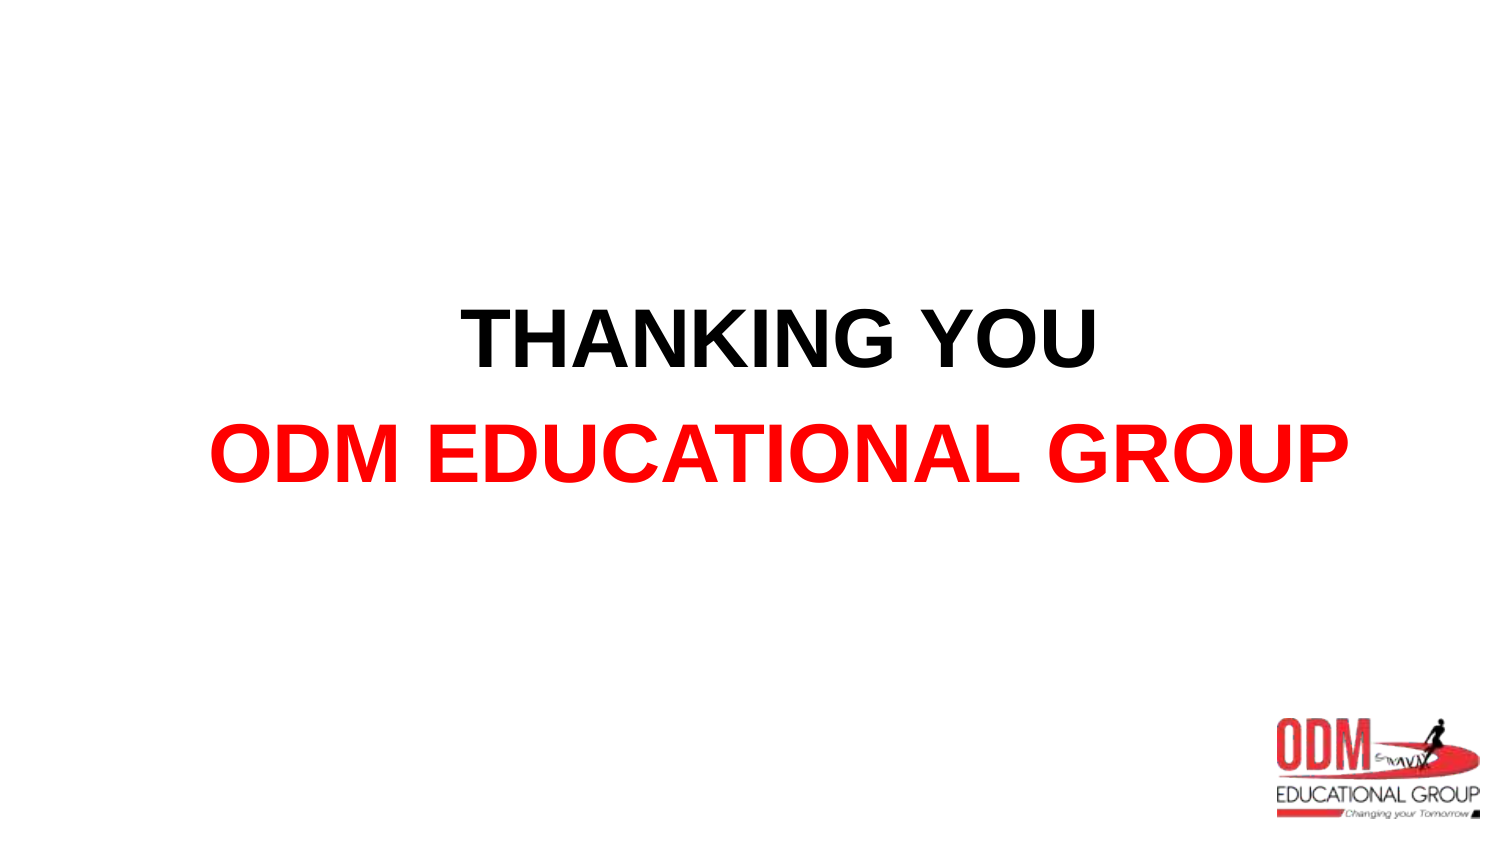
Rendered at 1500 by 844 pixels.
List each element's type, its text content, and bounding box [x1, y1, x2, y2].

picture [1277, 718, 1480, 819]
title THANKING YOU ODM EDUCATIONAL GROUP [201, 267, 1359, 500]
